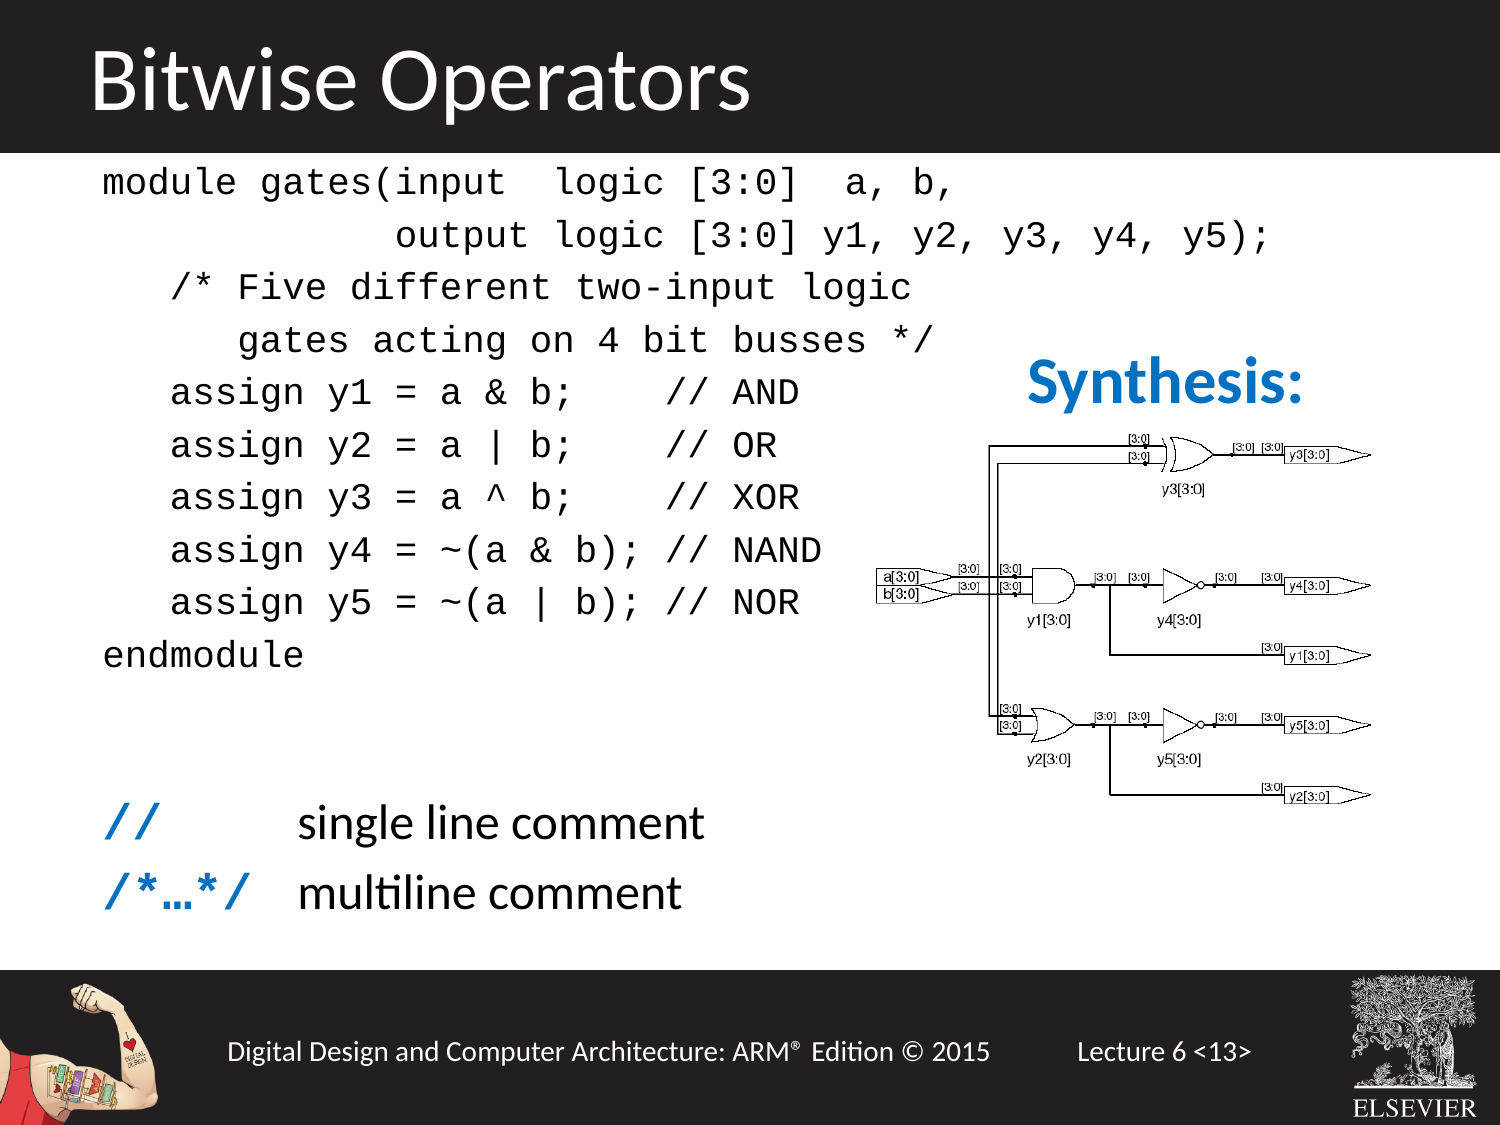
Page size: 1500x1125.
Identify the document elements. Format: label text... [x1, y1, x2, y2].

picture [1350, 974, 1477, 1117]
picture [0, 979, 163, 1125]
text_box [24, 125, 1350, 975]
text_box module gates(input logic [3:0] a, b, output logic [3:0] y1, y2, y3, y4, y5); /* Five different two-input logic gates acting on 4 bit busses */ assign y1 = a & b; // AND assign y2 = a | b; // OR assign y3 = a ^ b; // XOR assign y4 = ~(a & b); // NAND assign y5 = ~(a | b); // NOR endmodule // single line comment /*…*/ multiline comment [87, 149, 1413, 1000]
text_box Synthesis: [1012, 328, 1363, 423]
text_box Bitwise Operators [75, 11, 1375, 136]
picture [862, 424, 1388, 824]
